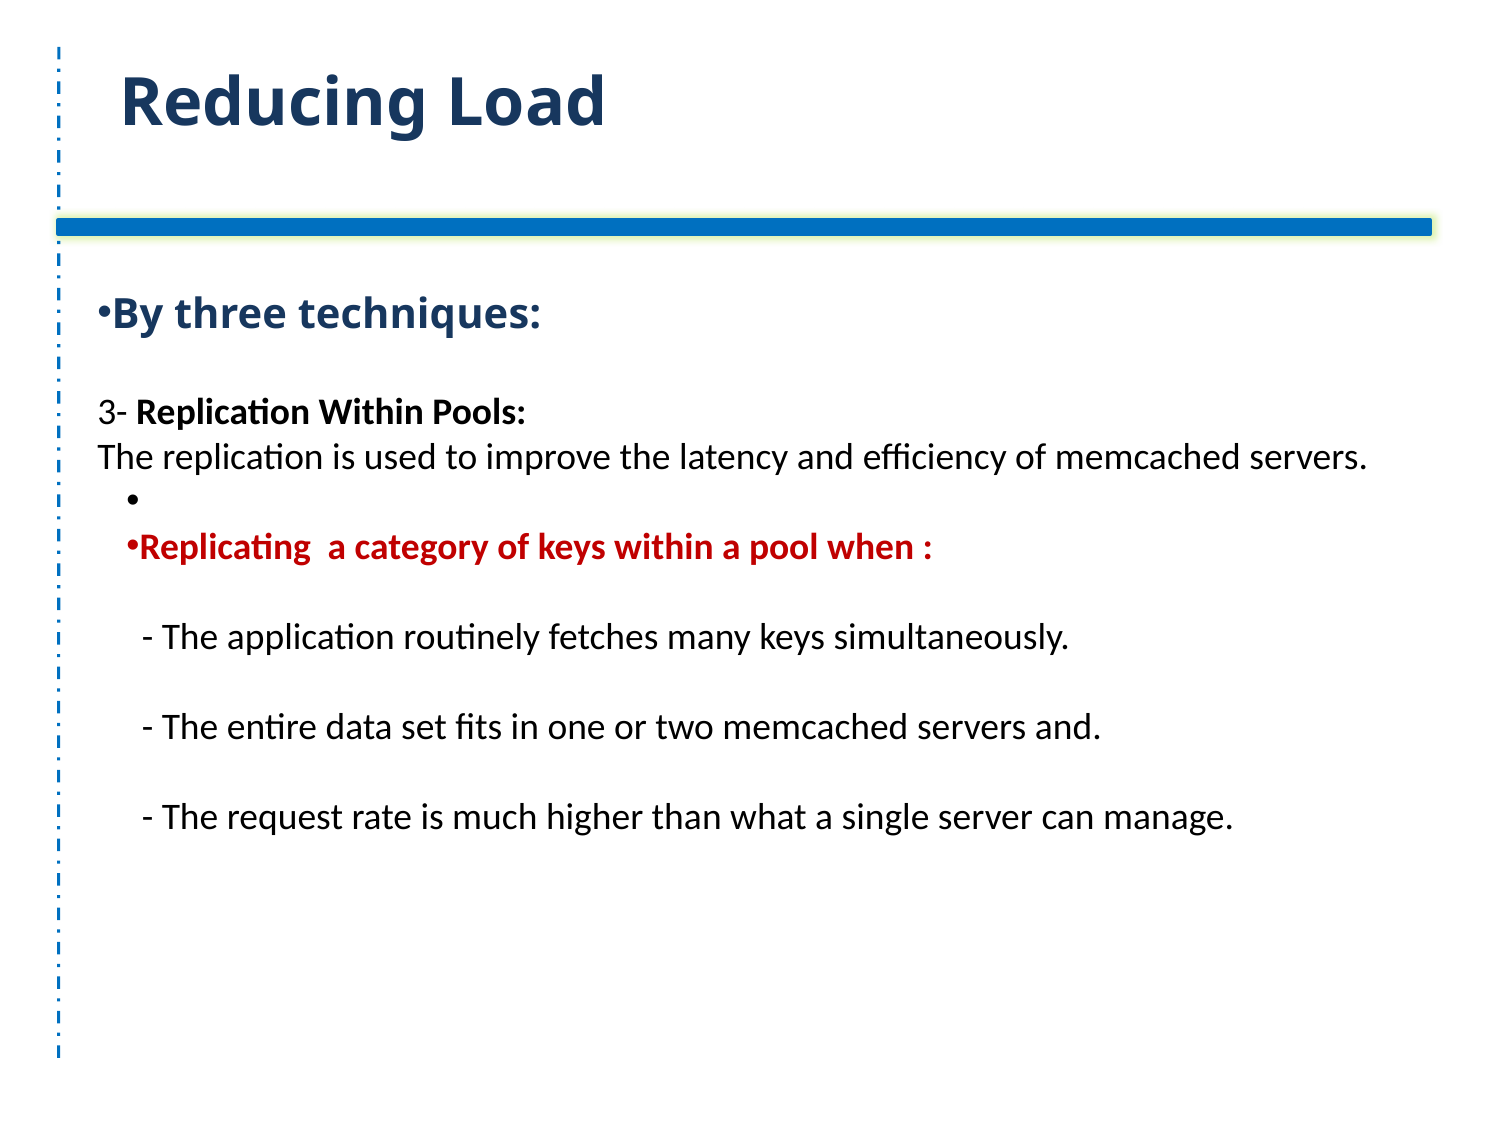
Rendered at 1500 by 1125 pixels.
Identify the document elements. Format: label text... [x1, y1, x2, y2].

title Reducing Load [75, 45, 1425, 210]
text_box [56, 218, 1432, 236]
text_box By three techniques: 3- Replication Within Pools: The replication is used to improve the latency and efficiency of memcached servers. Replicating a category of keys within a pool when : - The application routinely fetches many keys simultaneously. - The entire data set fits in one or two memcached servers and. - The request rate is much higher than what a single server can manage. [53, 278, 1403, 1047]
